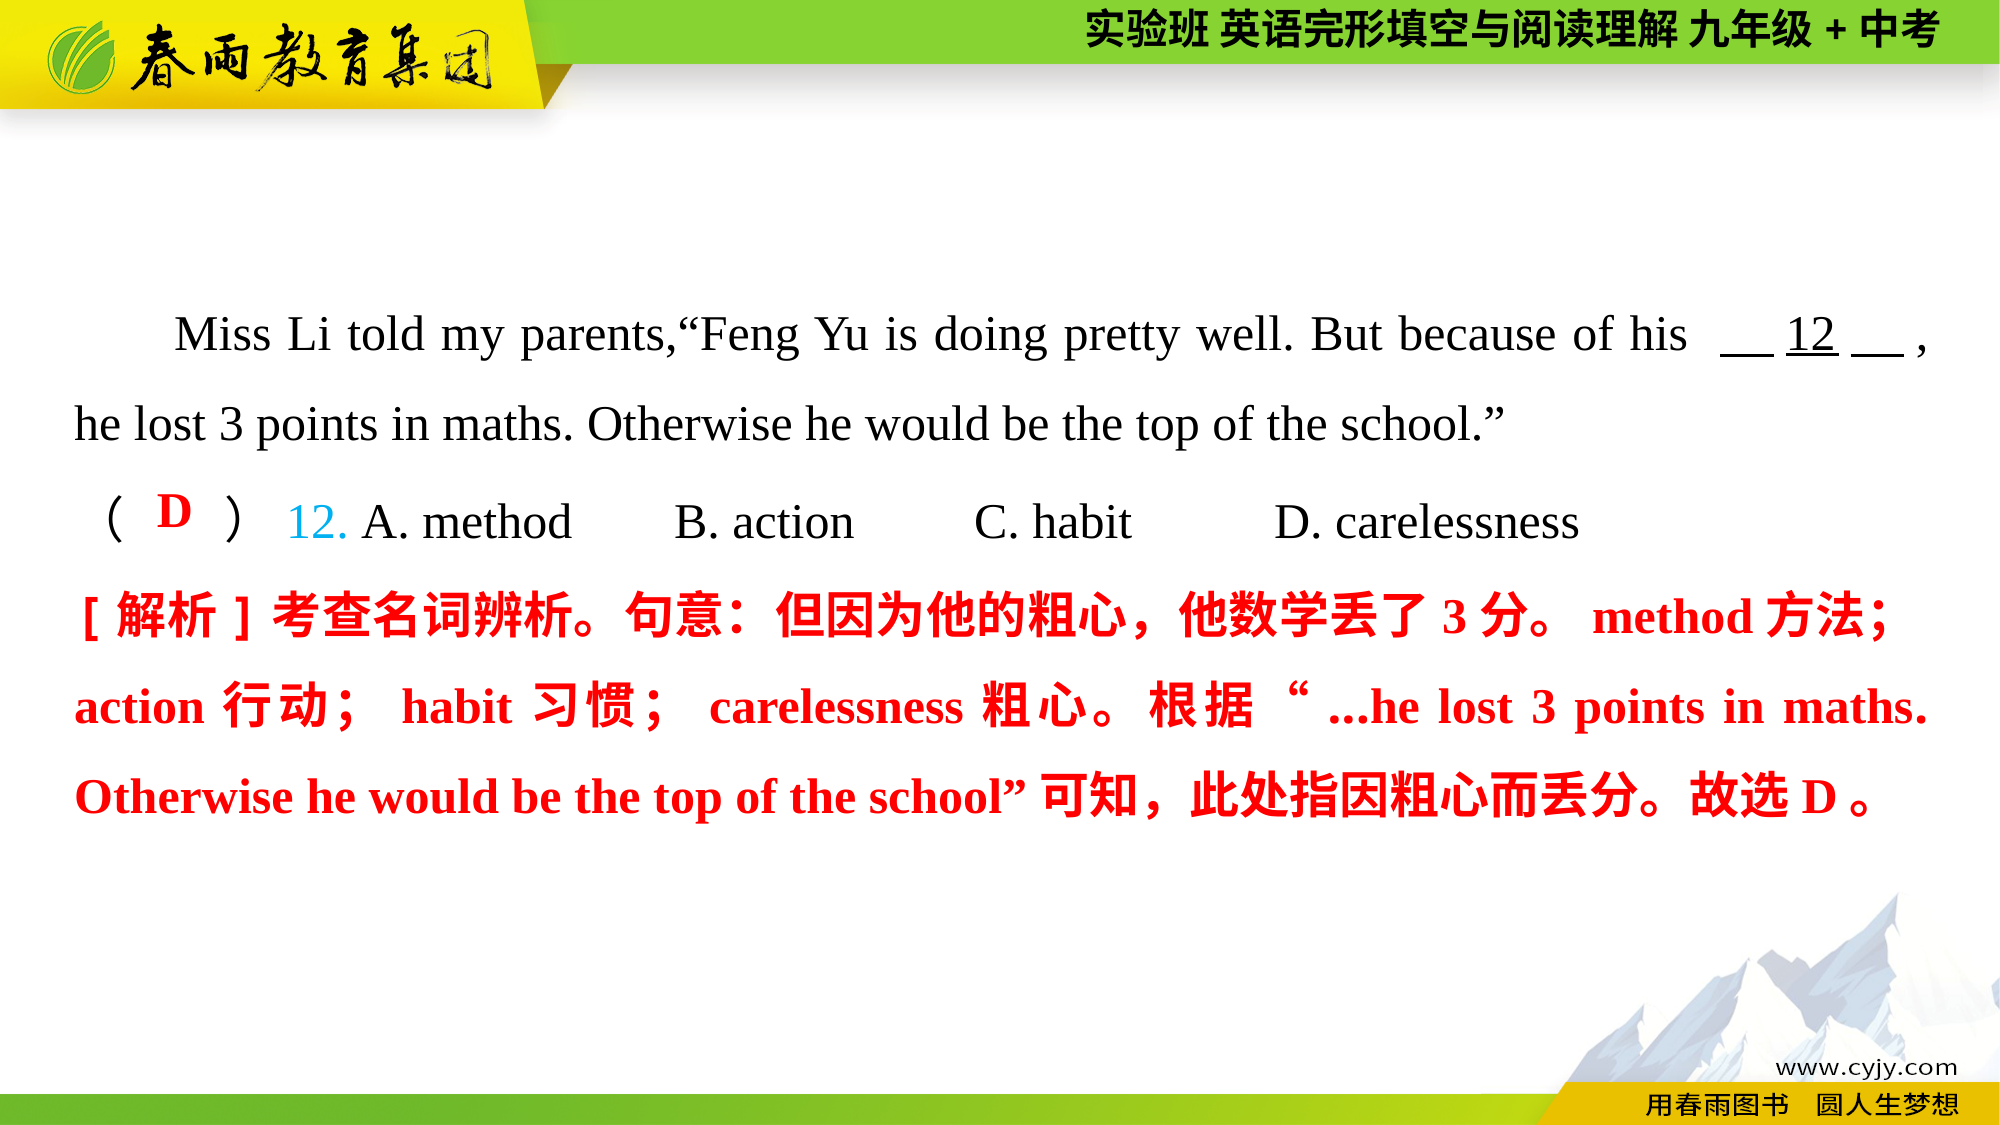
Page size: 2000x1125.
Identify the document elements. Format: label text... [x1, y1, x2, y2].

text_box （ ）12. A. method B. action C. habit D. carelessness [59, 460, 1944, 557]
text_box [解析]考查名词辨析。句意：但因为他的粗心，他数学丢了3分。method方法；action行动；habit习惯；carelessness粗心。根据“...he lost 3 points in maths. Otherwise he would be the top of the school”可知，此处指因粗心而丢分。故选D。 [59, 557, 1944, 831]
list Miss Li told my parents,“Feng Yu is doing pretty well. But because of his 12 , he lost 3 points in maths. Otherwise he would be the top of the school.” [59, 262, 1944, 460]
picture [0, 0, 2000, 1125]
text_box D [141, 470, 208, 545]
